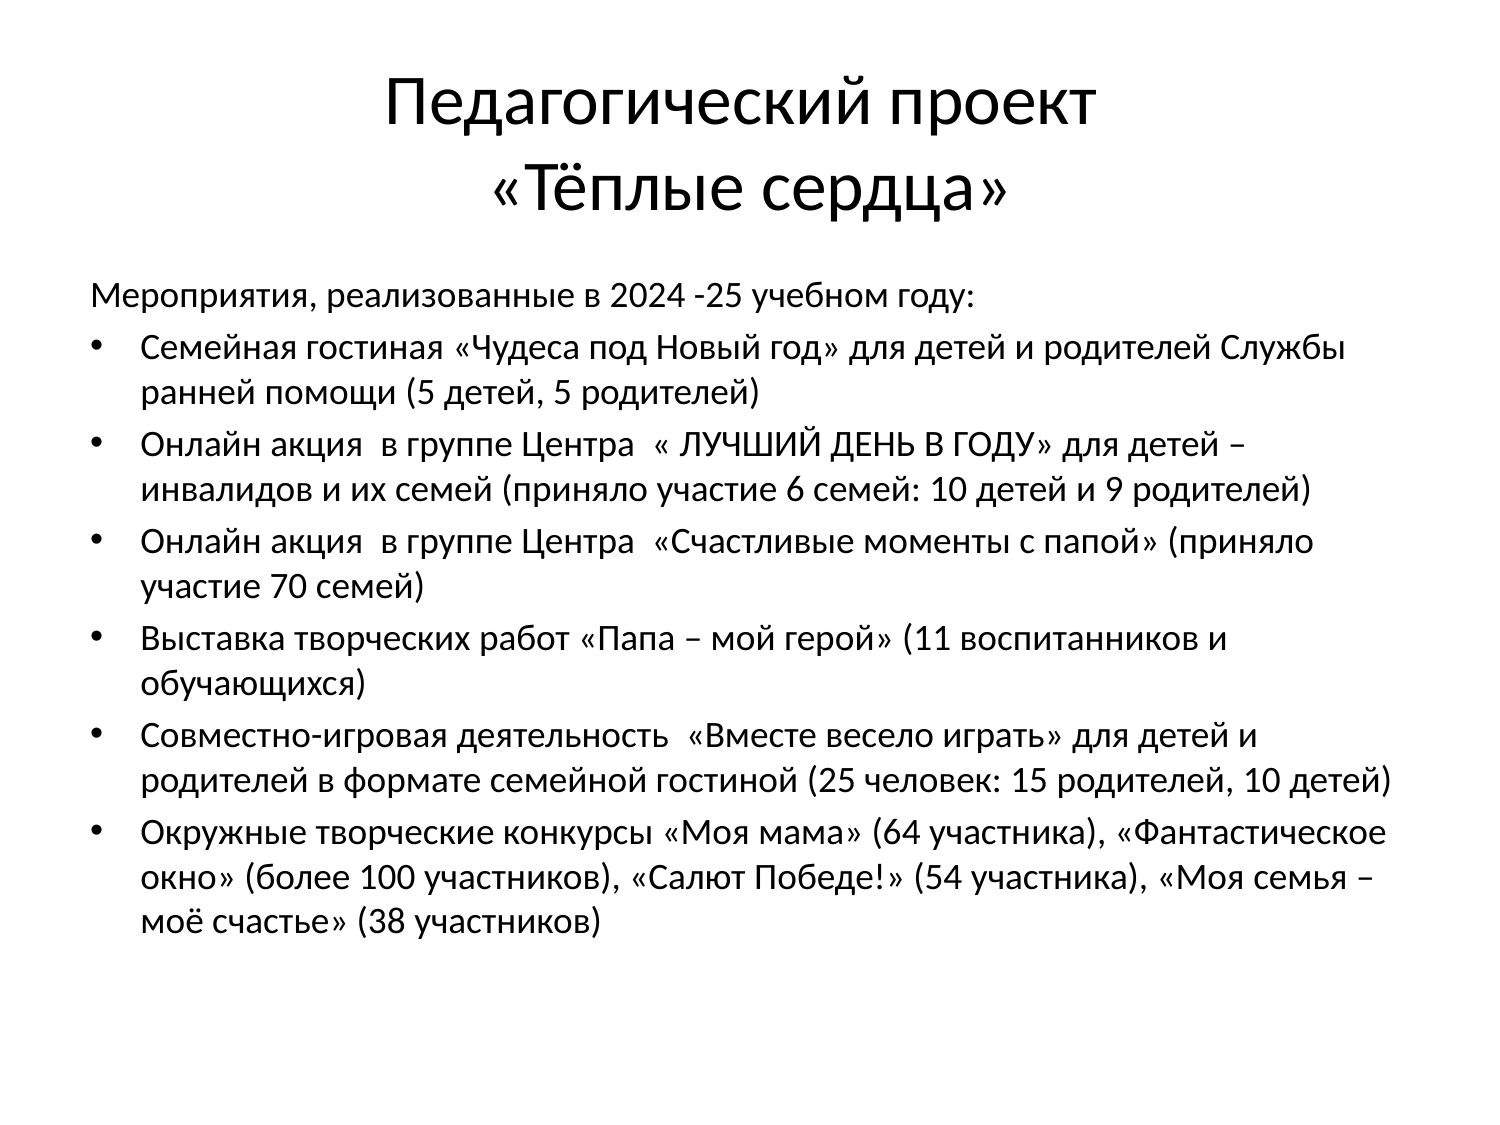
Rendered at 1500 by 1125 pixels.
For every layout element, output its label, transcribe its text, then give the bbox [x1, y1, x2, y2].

list Мероприятия, реализованные в 2024 -25 учебном году: Семейная гостиная «Чудеса под Новый год» для детей и родителей Службы ранней помощи (5 детей, 5 родителей) Онлайн акция в группе Центра « ЛУЧШИЙ ДЕНЬ В ГОДУ» для детей – инвалидов и их семей (приняло участие 6 семей: 10 детей и 9 родителей) Онлайн акция в группе Центра «Счастливые моменты с папой» (приняло участие 70 семей) Выставка творческих работ «Папа – мой герой» (11 воспитанников и обучающихся) Совместно-игровая деятельность «Вместе весело играть» для детей и родителей в формате семейной гостиной (25 человек: 15 родителей, 10 детей) Окружные творческие конкурсы «Моя мама» (64 участника), «Фантастическое окно» (более 100 участников), «Салют Победе!» (54 участника), «Моя семья – моё счастье» (38 участников) [75, 262, 1425, 1005]
title Педагогический проект «Тёплые сердца» [75, 45, 1425, 233]
